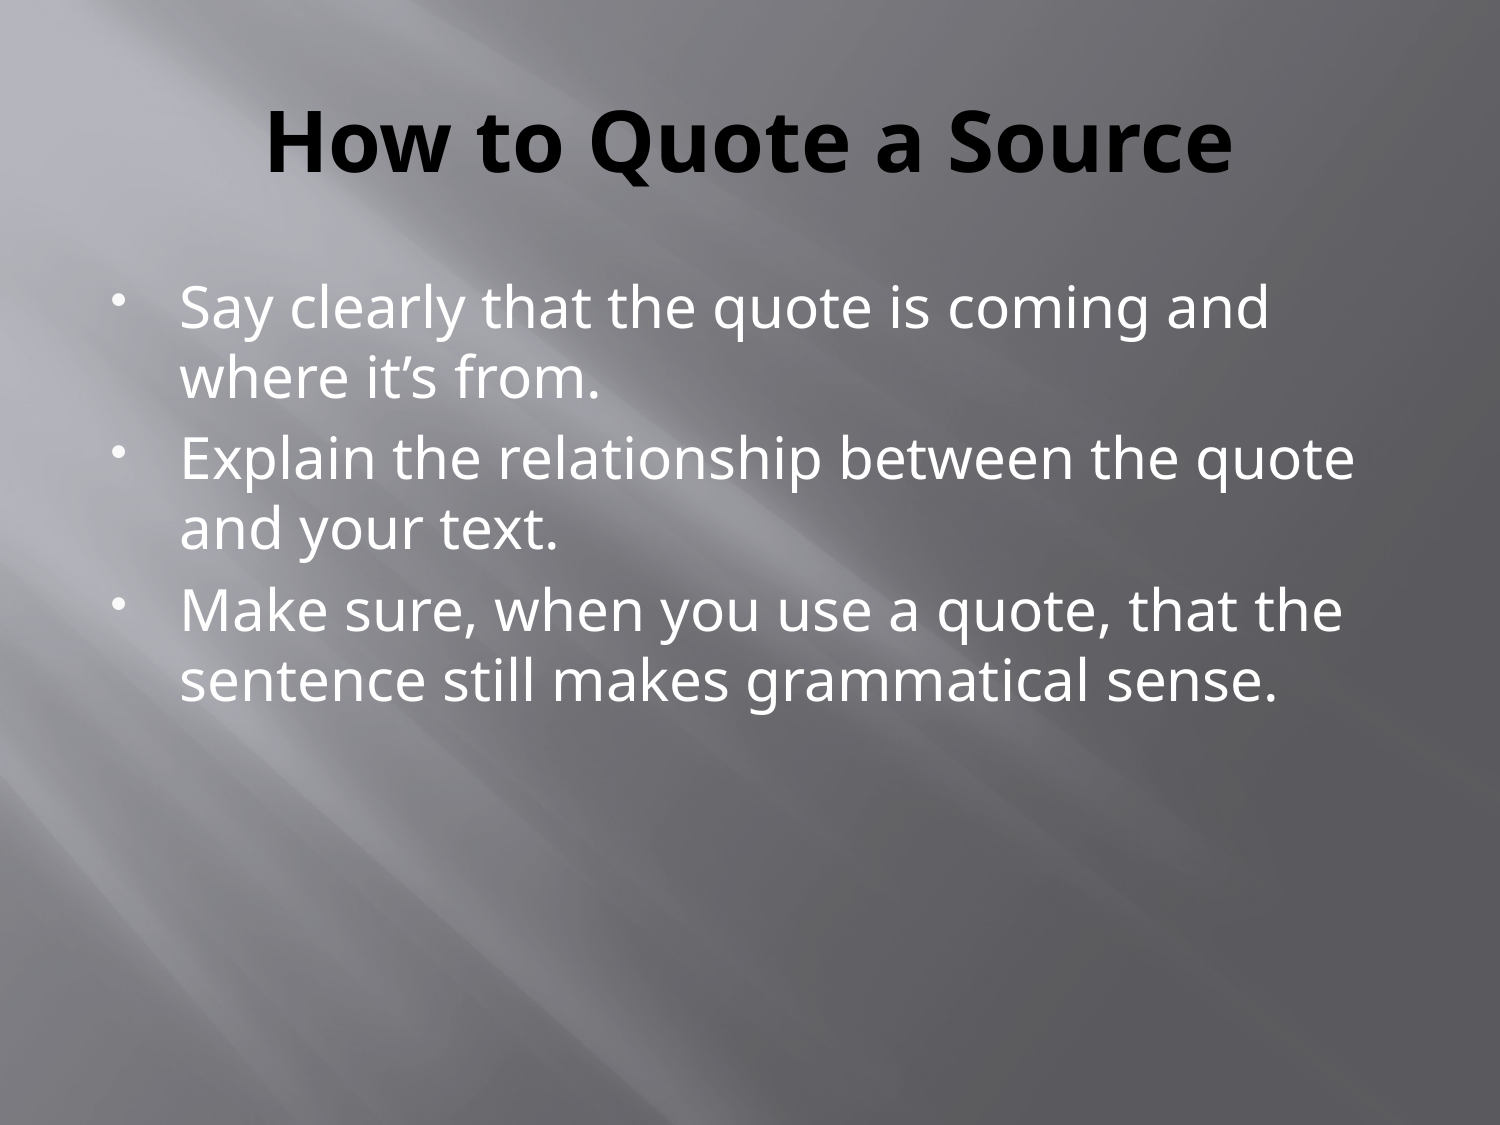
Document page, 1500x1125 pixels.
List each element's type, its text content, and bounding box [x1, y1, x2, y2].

title How to Quote a Source [75, 45, 1425, 233]
list Say clearly that the quote is coming and where it’s from. Explain the relationship between the quote and your text. Make sure, when you use a quote, that the sentence still makes grammatical sense. [75, 262, 1425, 1035]
